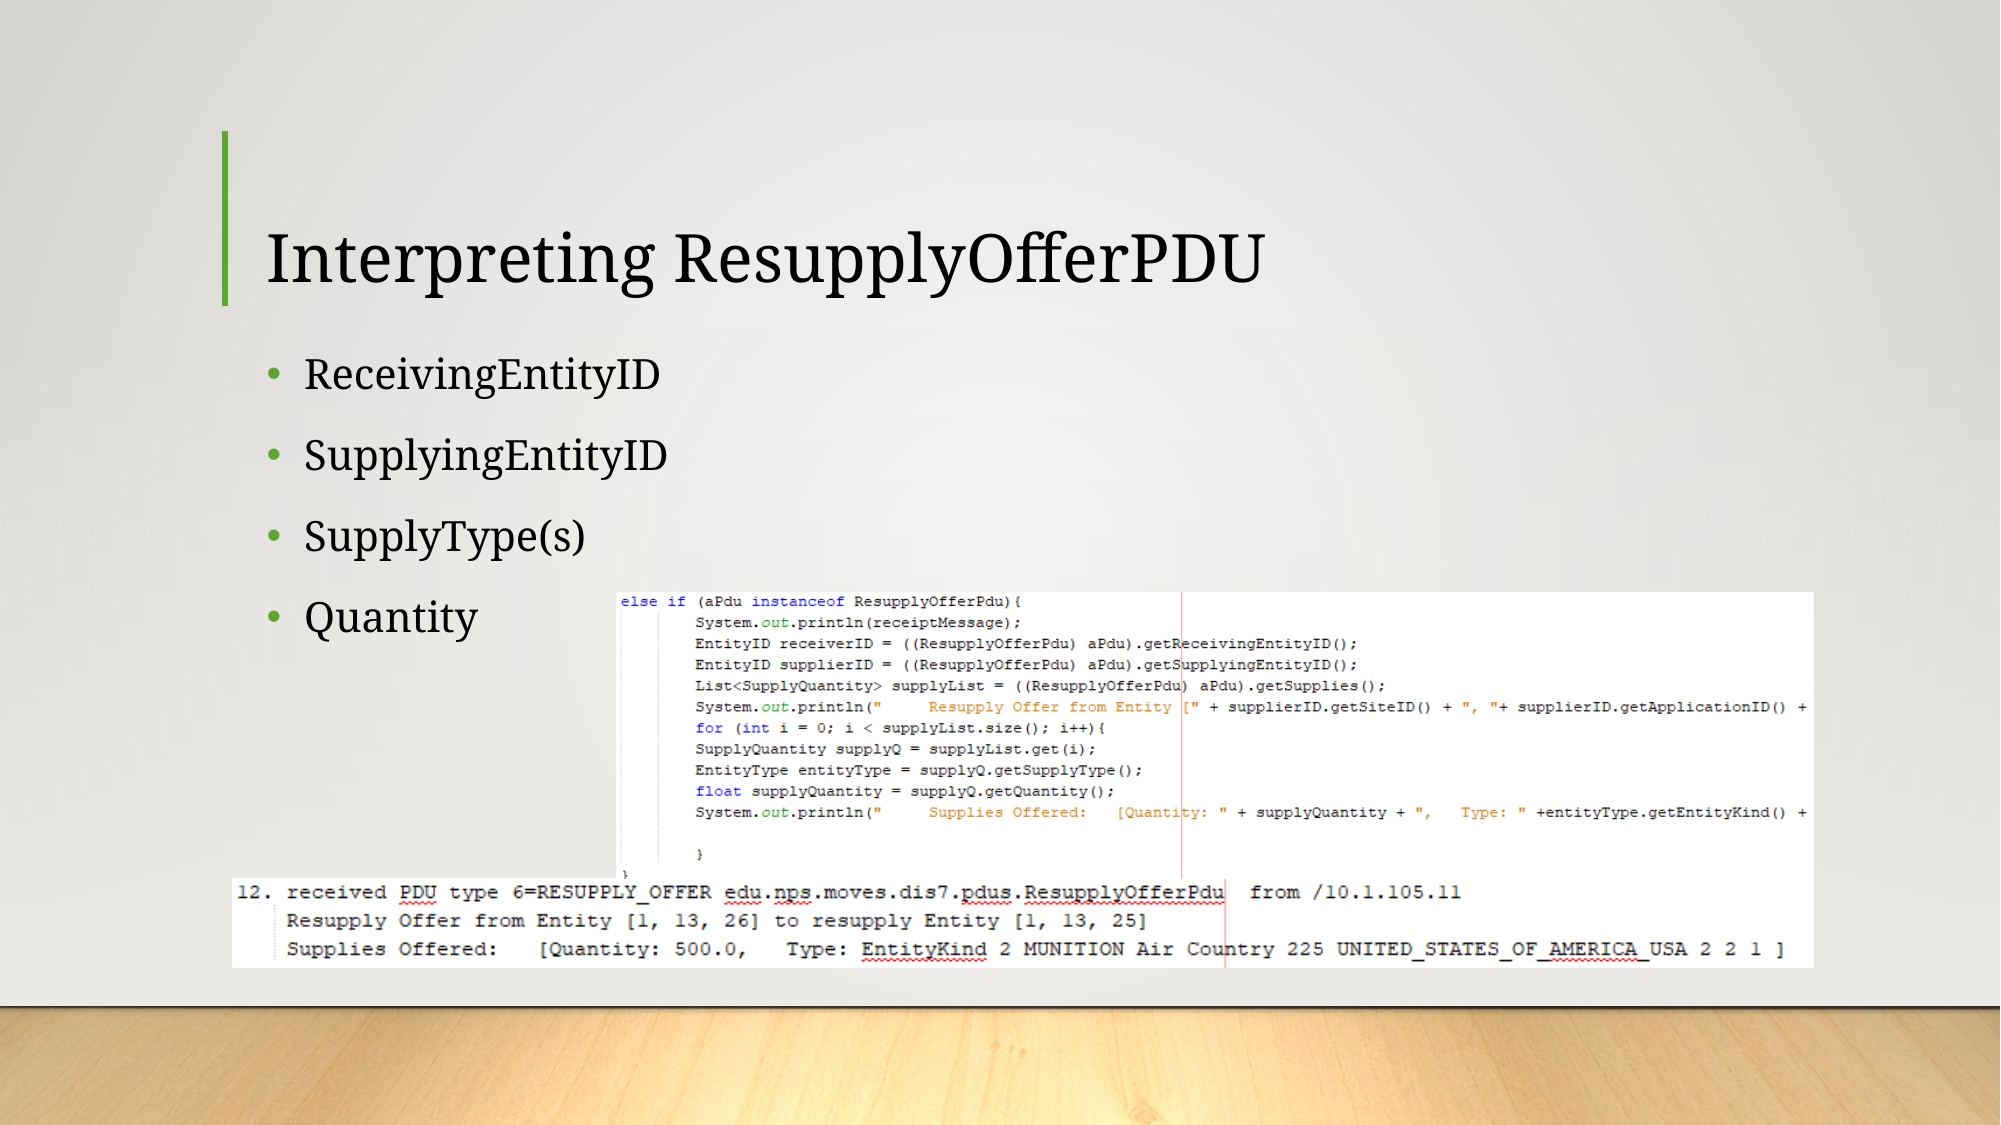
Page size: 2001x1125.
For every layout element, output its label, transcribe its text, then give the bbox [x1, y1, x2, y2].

picture [0, 1006, 2000, 1125]
list ReceivingEntityID SupplyingEntityID SupplyType(s) Quantity [251, 330, 1814, 878]
title Interpreting ResupplyOfferPDU [251, 131, 1814, 305]
picture [231, 592, 1814, 968]
